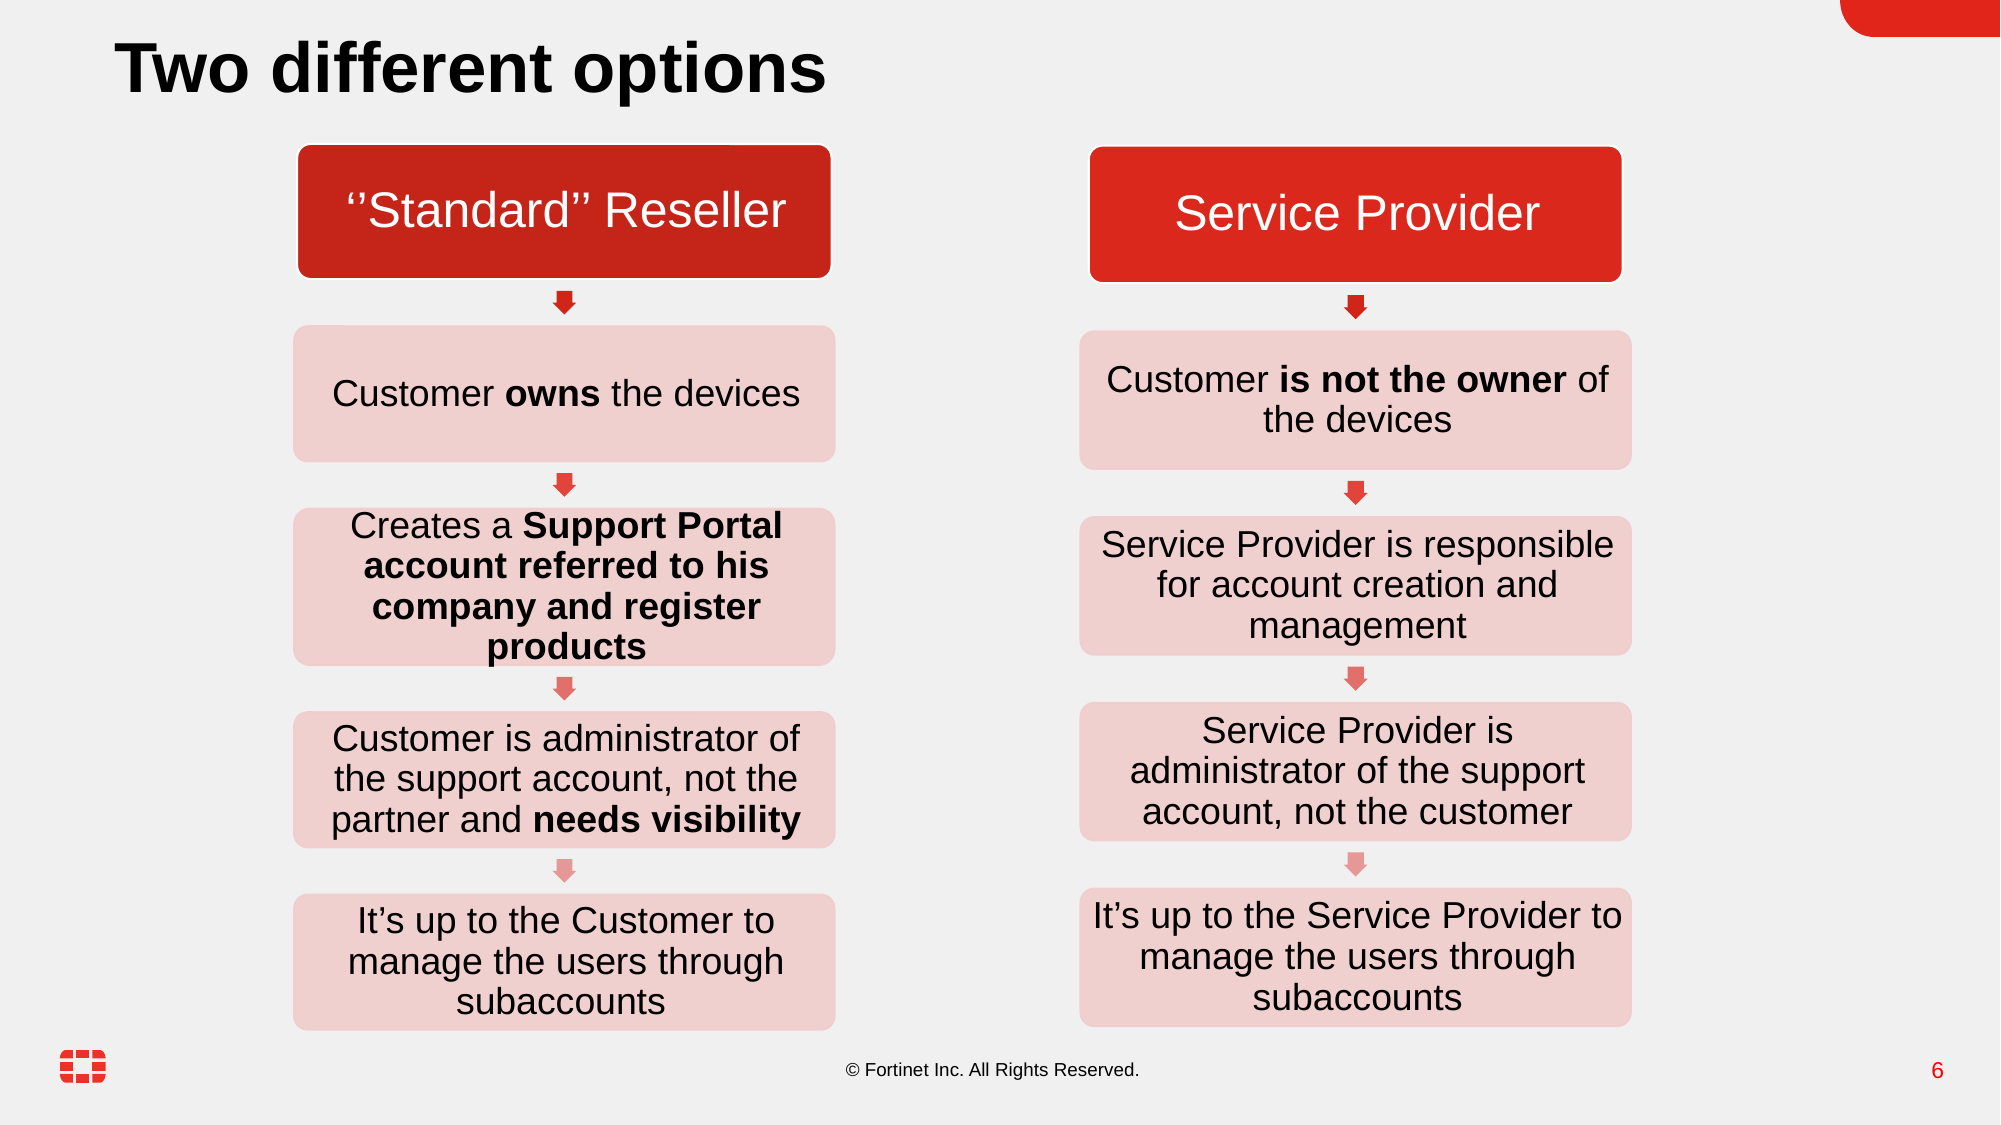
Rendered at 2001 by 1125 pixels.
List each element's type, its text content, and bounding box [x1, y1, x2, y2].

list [267, 143, 862, 1031]
title Two different options [100, 14, 1878, 126]
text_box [900, 145, 1812, 1027]
